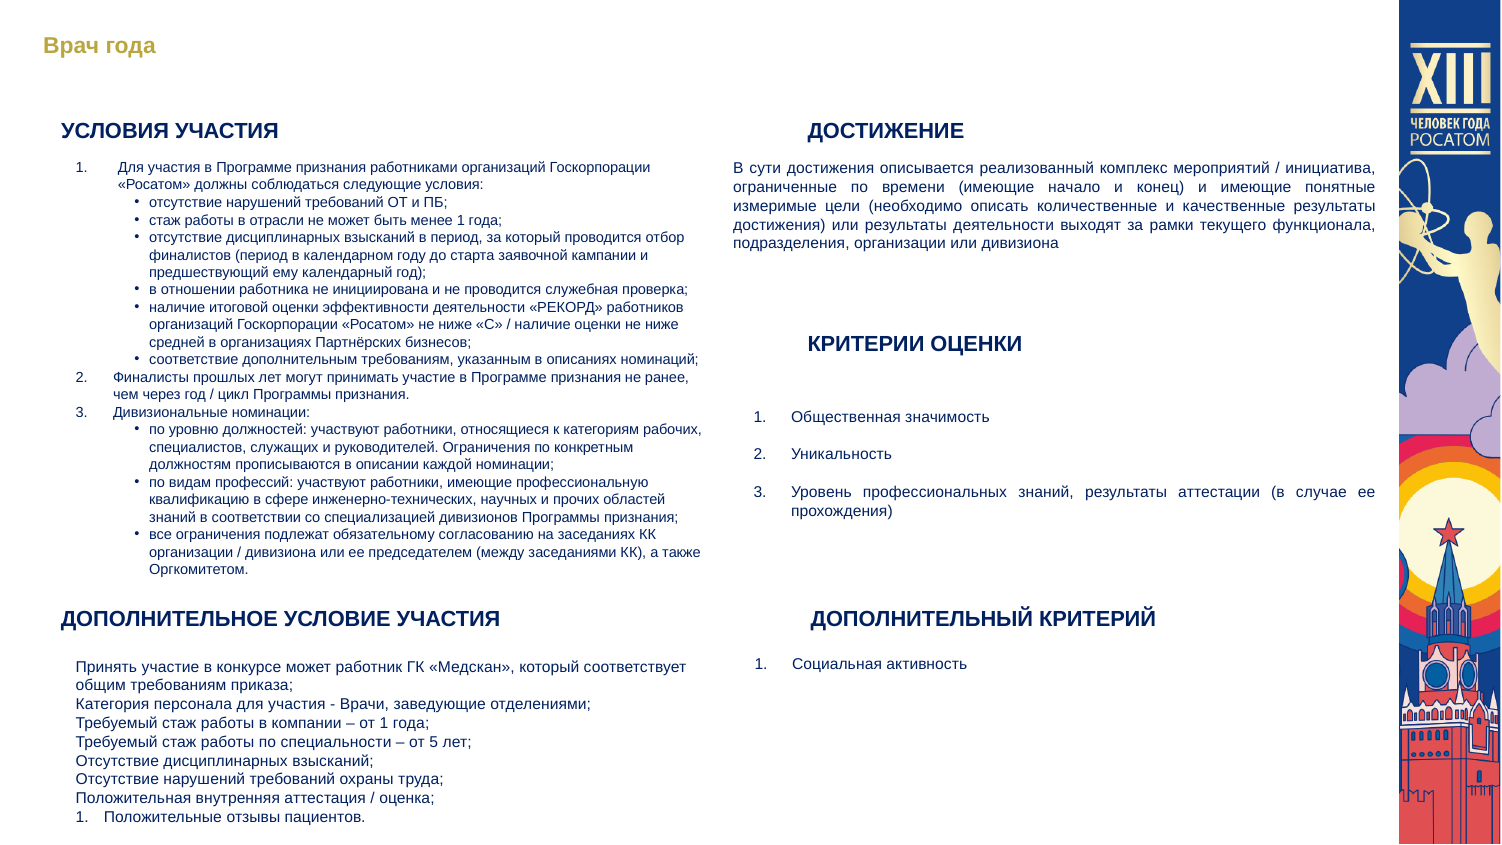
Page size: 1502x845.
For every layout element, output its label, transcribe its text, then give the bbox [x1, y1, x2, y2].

text_box КРИТЕРИИ ОЦЕНКИ [807, 316, 1158, 359]
text_box УСЛОВИЯ УЧАСТИЯ [60, 103, 411, 146]
text_box Общественная значимость Уникальность Уровень профессиональных знаний, результаты аттестации (в случае ее прохождения) [738, 399, 1390, 527]
text_box Для участия в Программе признания работниками организаций Госкорпорации «Росатом» должны соблюдаться следующие условия: отсутствие нарушений требований ОТ и ПБ; стаж работы в отрасли не может быть менее 1 года; отсутствие дисциплинарных взысканий в период, за который проводится отбор финалистов (период в календарном году до старта заявочной кампании и предшествующий ему календарный год); в отношении работника не инициирована и не проводится служебная проверка; наличие итоговой оценки эффективности деятельности «РЕКОРД» работников организаций Госкорпорации «Росатом» не ниже «С» / наличие оценки не ниже средней в организациях Партнёрских бизнесов; соответствие дополнительным требованиям, указанным в описаниях номинаций; Финалисты прошлых лет могут принимать участие в Программе признания не ранее, чем через год / цикл Программы признания. Дивизиональные номинации: по уровню должностей: участвуют работники, относящиеся к категориям рабочих, специалистов, служащих и руководителей. Ограничения по конкретным должностям прописываются в описании каждой номинации; по видам профессий: участвуют работники, имеющие профессиональную квалификацию в сфере инженерно-технических, научных и прочих областей знаний в соответствии со специализацией дивизионов Программы признания; все ограничения подлежат обязательному согласованию на заседаниях КК организации / дивизиона или ее председателем (между заседаниями КК), а также Оргкомитетом. [60, 150, 727, 585]
text_box Принять участие в конкурсе может работник ГК «Медскан», который соответствует общим требованиям приказа; Категория персонала для участия - Врачи, заведующие отделениями; Требуемый стаж работы в компании – от 1 года; Требуемый стаж работы по специальности – от 5 лет; Отсутствие дисциплинарных взысканий; Отсутствие нарушений требований охраны труда; Положительная внутренняя аттестация / оценка; Положительные отзывы пациентов. [60, 649, 719, 833]
text_box В сути достижения описывается реализованный комплекс мероприятий / инициатива, ограниченные по времени (имеющие начало и конец) и имеющие понятные измеримые цели (необходимо описать количественные и качественные результаты достижения) или результаты деятельности выходят за рамки текущего функционала, подразделения, организации или дивизиона [718, 150, 1391, 260]
picture [0, 0, 1501, 844]
text_box ДОПОЛНИТЕЛЬНОЕ УСЛОВИЕ УЧАСТИЯ [60, 591, 652, 634]
text_box Врач года [28, 23, 1402, 66]
text_box ДОПОЛНИТЕЛЬНЫЙ КРИТЕРИЙ [810, 591, 1303, 646]
text_box ДОСТИЖЕНИЕ [807, 103, 1158, 146]
text_box Социальная активность [739, 646, 1391, 718]
